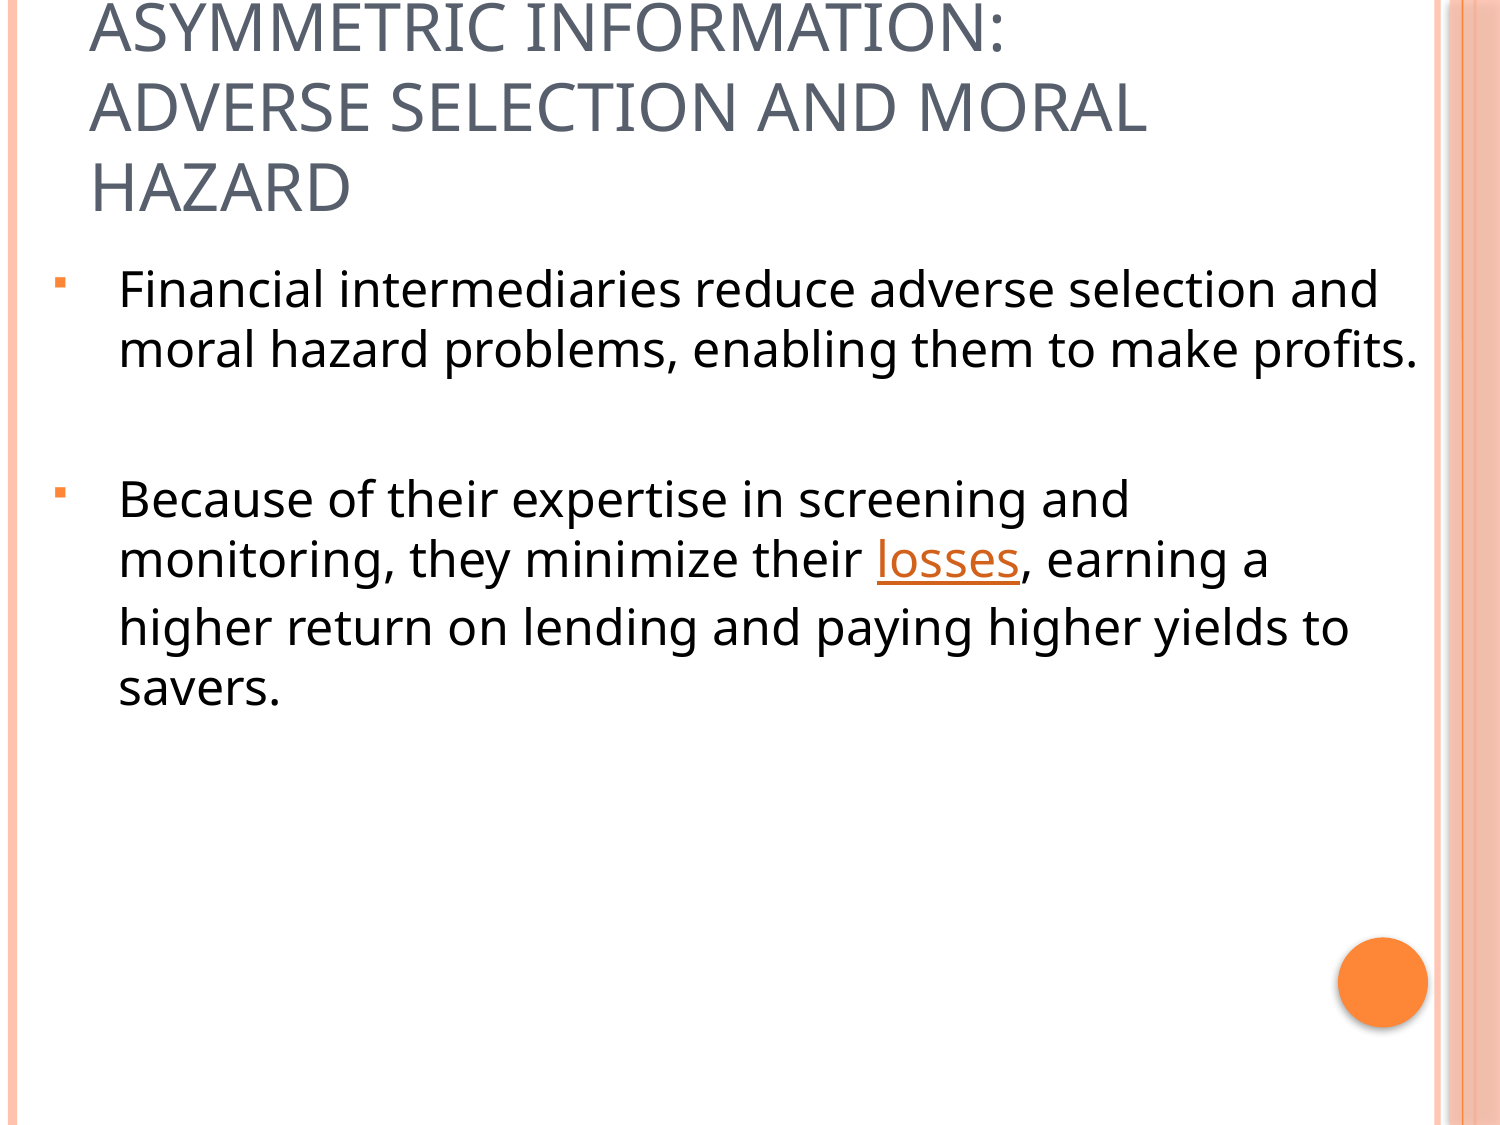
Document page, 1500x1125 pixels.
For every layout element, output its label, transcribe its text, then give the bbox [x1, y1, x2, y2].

title Asymmetric Information: Adverse Selection and Moral Hazard [75, 45, 1300, 233]
list Financial intermediaries reduce adverse selection and moral hazard problems, enabling them to make profits. Because of their expertise in screening and monitoring, they minimize their losses, earning a higher return on lending and paying higher yields to savers. [37, 249, 1438, 988]
